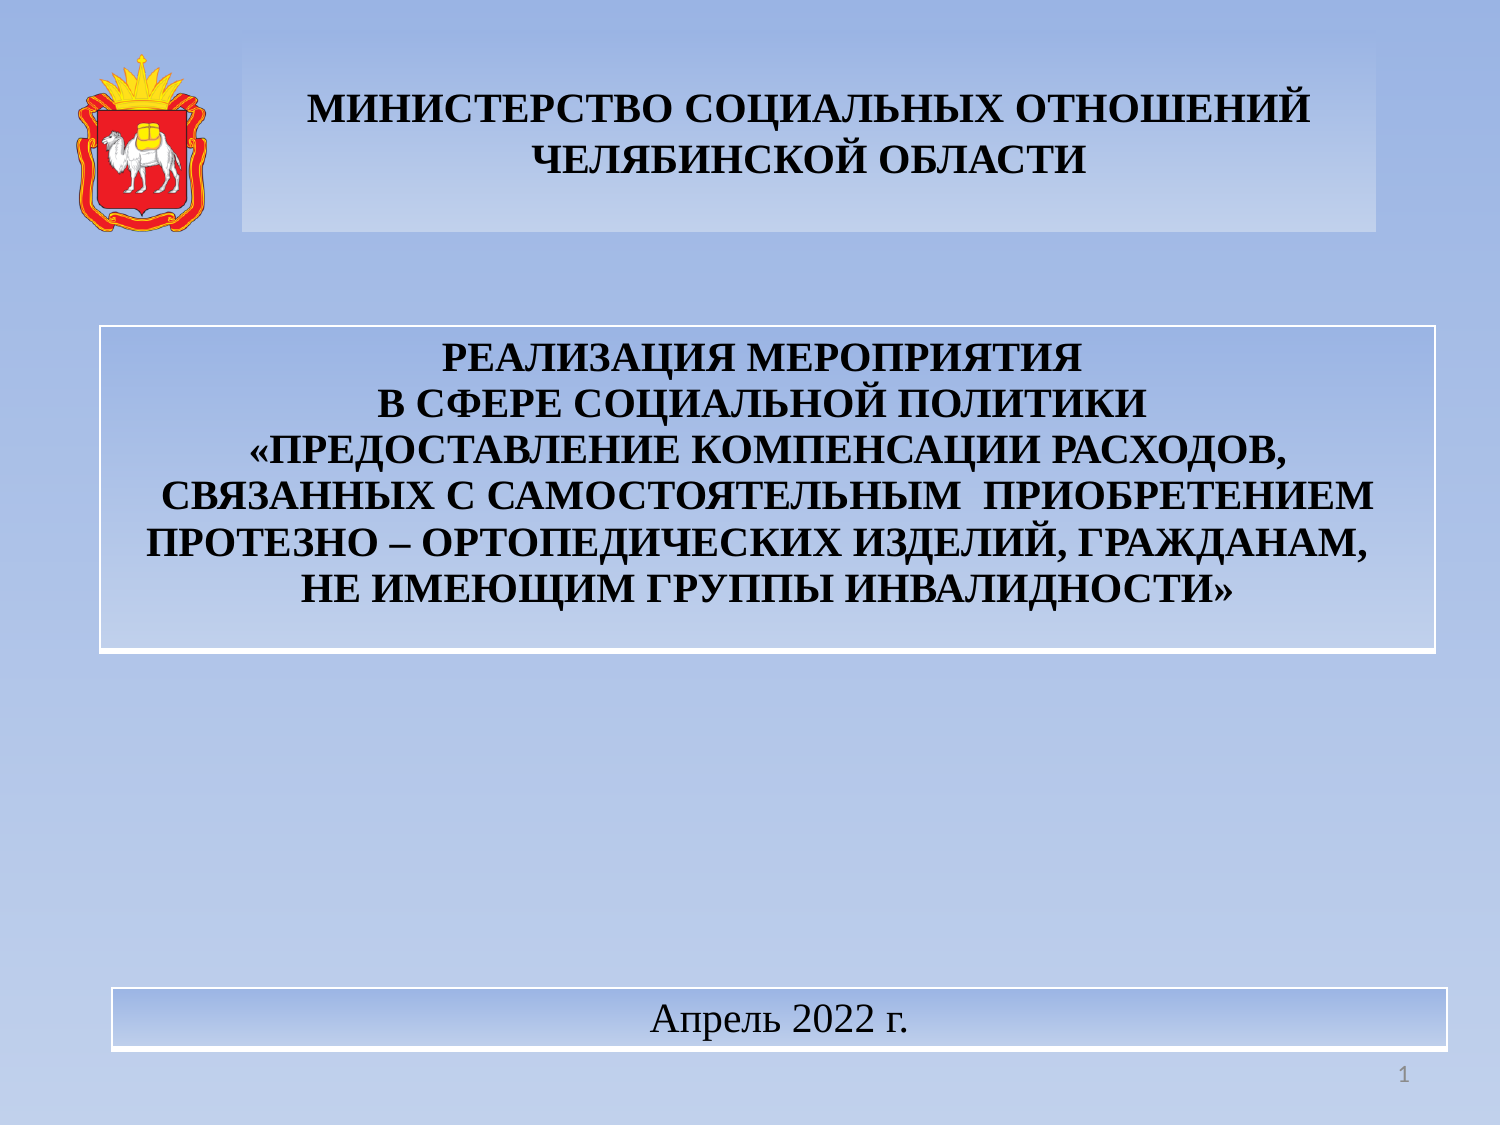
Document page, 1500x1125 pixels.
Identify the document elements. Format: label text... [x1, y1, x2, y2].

title МИНИСТЕРСТВО СОЦИАЛЬНЫХ ОТНОШЕНИЙ ЧЕЛЯБИНСКОЙ ОБЛАСТИ [242, 30, 1376, 232]
slide_number 1 [1074, 1042, 1425, 1103]
table_header РЕАЛИЗАЦИЯ МЕРОПРИЯТИЯ В СФЕРЕ СОЦИАЛЬНОЙ ПОЛИТИКИ «ПРЕДОСТАВЛЕНИЕ КОМПЕНСАЦИИ РАСХОДОВ, СВЯЗАННЫХ С САМОСТОЯТЕЛЬНЫМ ПРИОБРЕТЕНИЕМ ПРОТЕЗНО – ОРТОПЕДИЧЕСКИХ ИЗДЕЛИЙ, ГРАЖДАНАМ, НЕ ИМЕЮЩИМ ГРУППЫ ИНВАЛИДНОСТИ» [101, 327, 1434, 648]
picture [76, 54, 207, 232]
table_header Апрель 2022 г. [113, 989, 1446, 1046]
